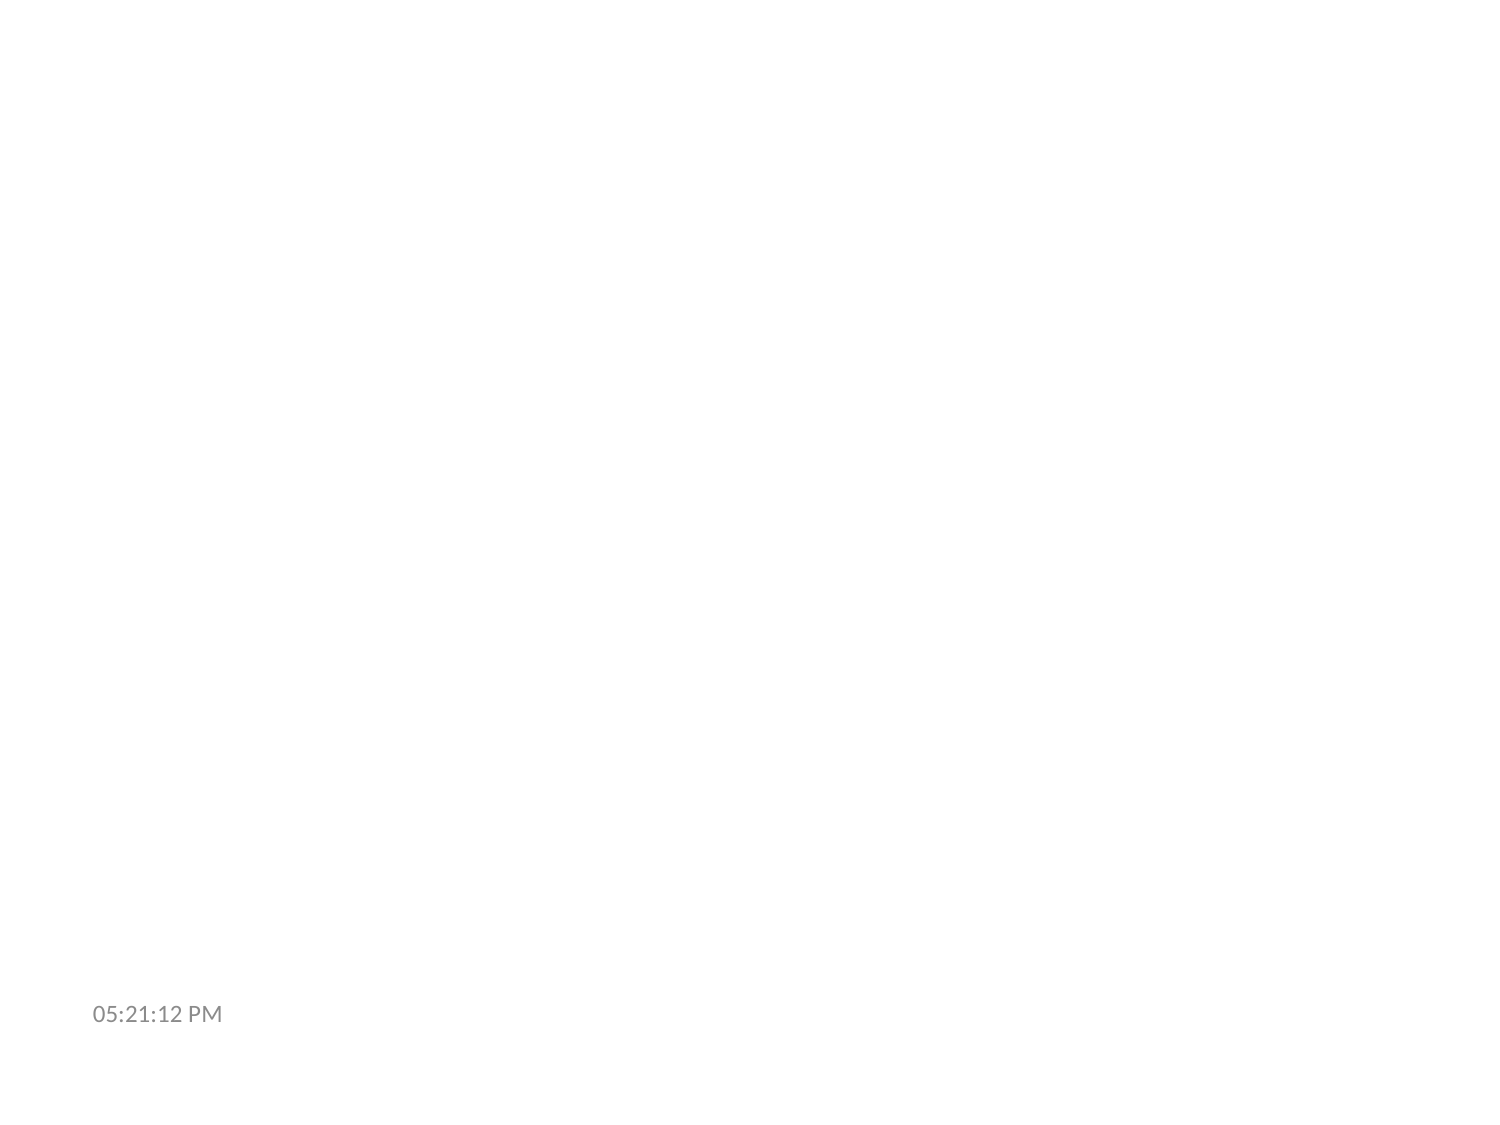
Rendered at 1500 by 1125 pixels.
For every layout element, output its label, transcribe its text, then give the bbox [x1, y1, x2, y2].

text_box 3:35:09 PM [77, 982, 428, 1043]
